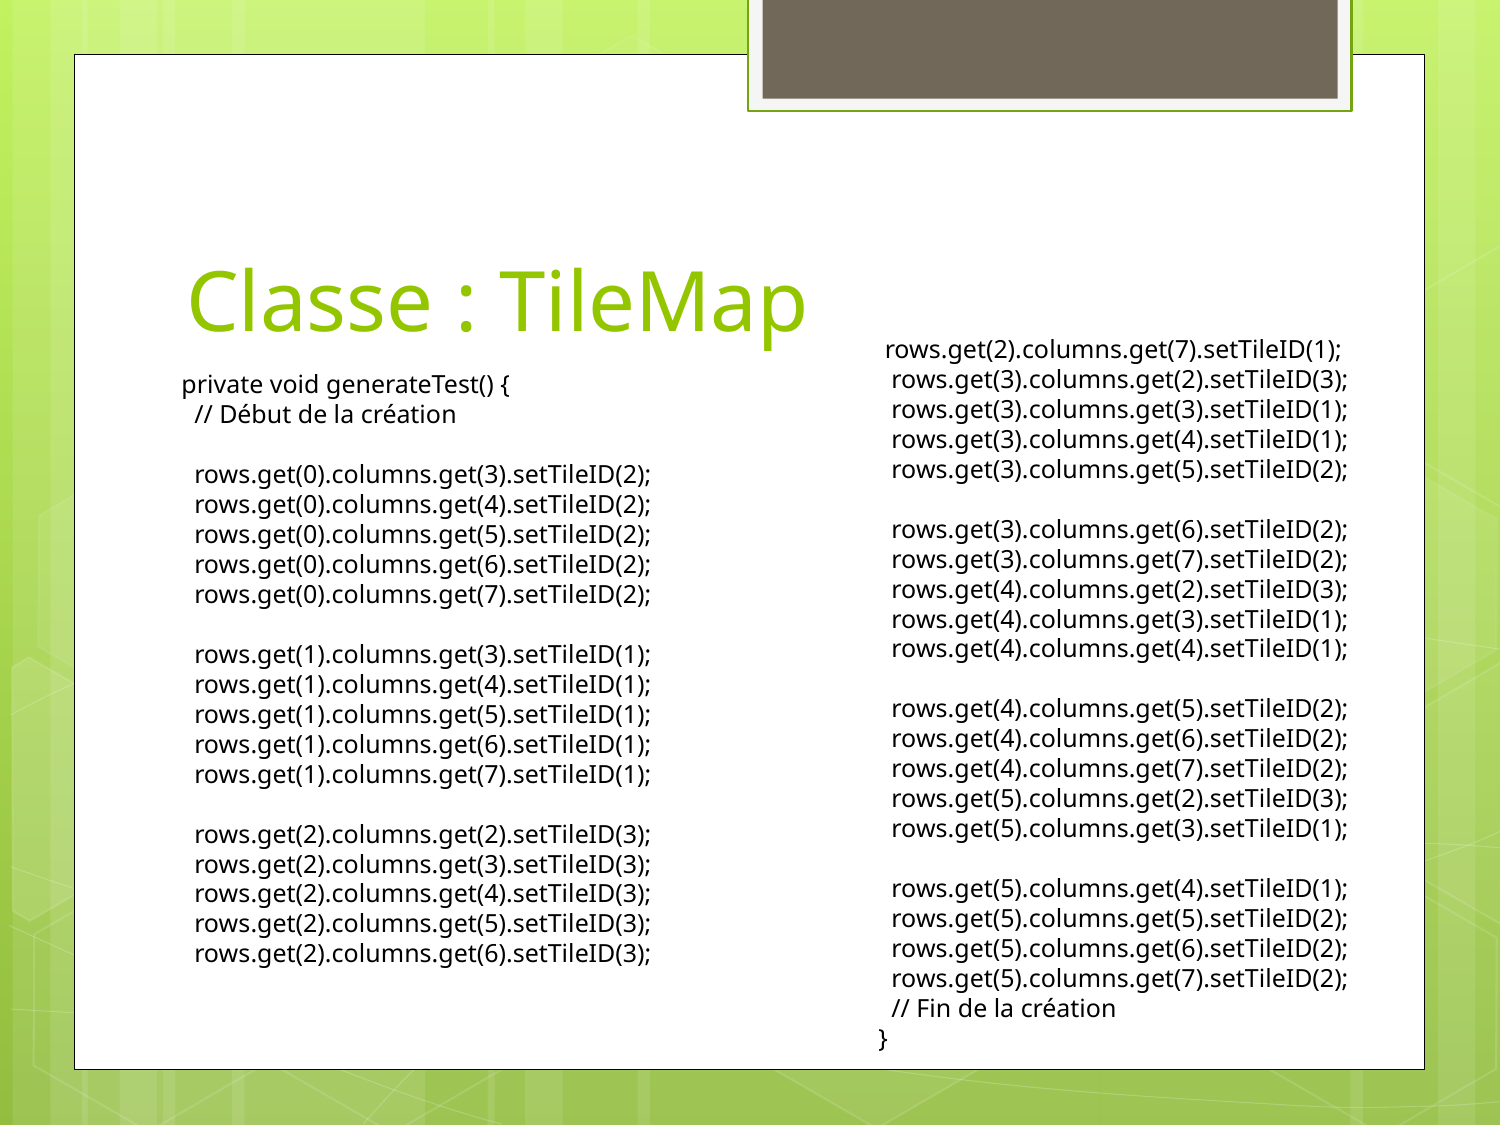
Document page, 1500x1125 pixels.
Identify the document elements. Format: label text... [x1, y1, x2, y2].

title Classe : TileMap [171, 168, 1324, 357]
text_box private void generateTest() { // Début de la création rows.get(0).columns.get(3).setTileID(2); rows.get(0).columns.get(4).setTileID(2); rows.get(0).columns.get(5).setTileID(2); rows.get(0).columns.get(6).setTileID(2); rows.get(0).columns.get(7).setTileID(2); rows.get(1).columns.get(3).setTileID(1); rows.get(1).columns.get(4).setTileID(1); rows.get(1).columns.get(5).setTileID(1); rows.get(1).columns.get(6).setTileID(1); rows.get(1).columns.get(7).setTileID(1); rows.get(2).columns.get(2).setTileID(3); rows.get(2).columns.get(3).setTileID(3); rows.get(2).columns.get(4).setTileID(3); rows.get(2).columns.get(5).setTileID(3); rows.get(2).columns.get(6).setTileID(3); [166, 361, 668, 976]
text_box rows.get(2).columns.get(7).setTileID(1); rows.get(3).columns.get(2).setTileID(3); rows.get(3).columns.get(3).setTileID(1); rows.get(3).columns.get(4).setTileID(1); rows.get(3).columns.get(5).setTileID(2); rows.get(3).columns.get(6).setTileID(2); rows.get(3).columns.get(7).setTileID(2); rows.get(4).columns.get(2).setTileID(3); rows.get(4).columns.get(3).setTileID(1); rows.get(4).columns.get(4).setTileID(1); rows.get(4).columns.get(5).setTileID(2); rows.get(4).columns.get(6).setTileID(2); rows.get(4).columns.get(7).setTileID(2); rows.get(5).columns.get(2).setTileID(3); rows.get(5).columns.get(3).setTileID(1); rows.get(5).columns.get(4).setTileID(1); rows.get(5).columns.get(5).setTileID(2); rows.get(5).columns.get(6).setTileID(2); rows.get(5).columns.get(7).setTileID(2); // Fin de la création } [863, 326, 1365, 1060]
